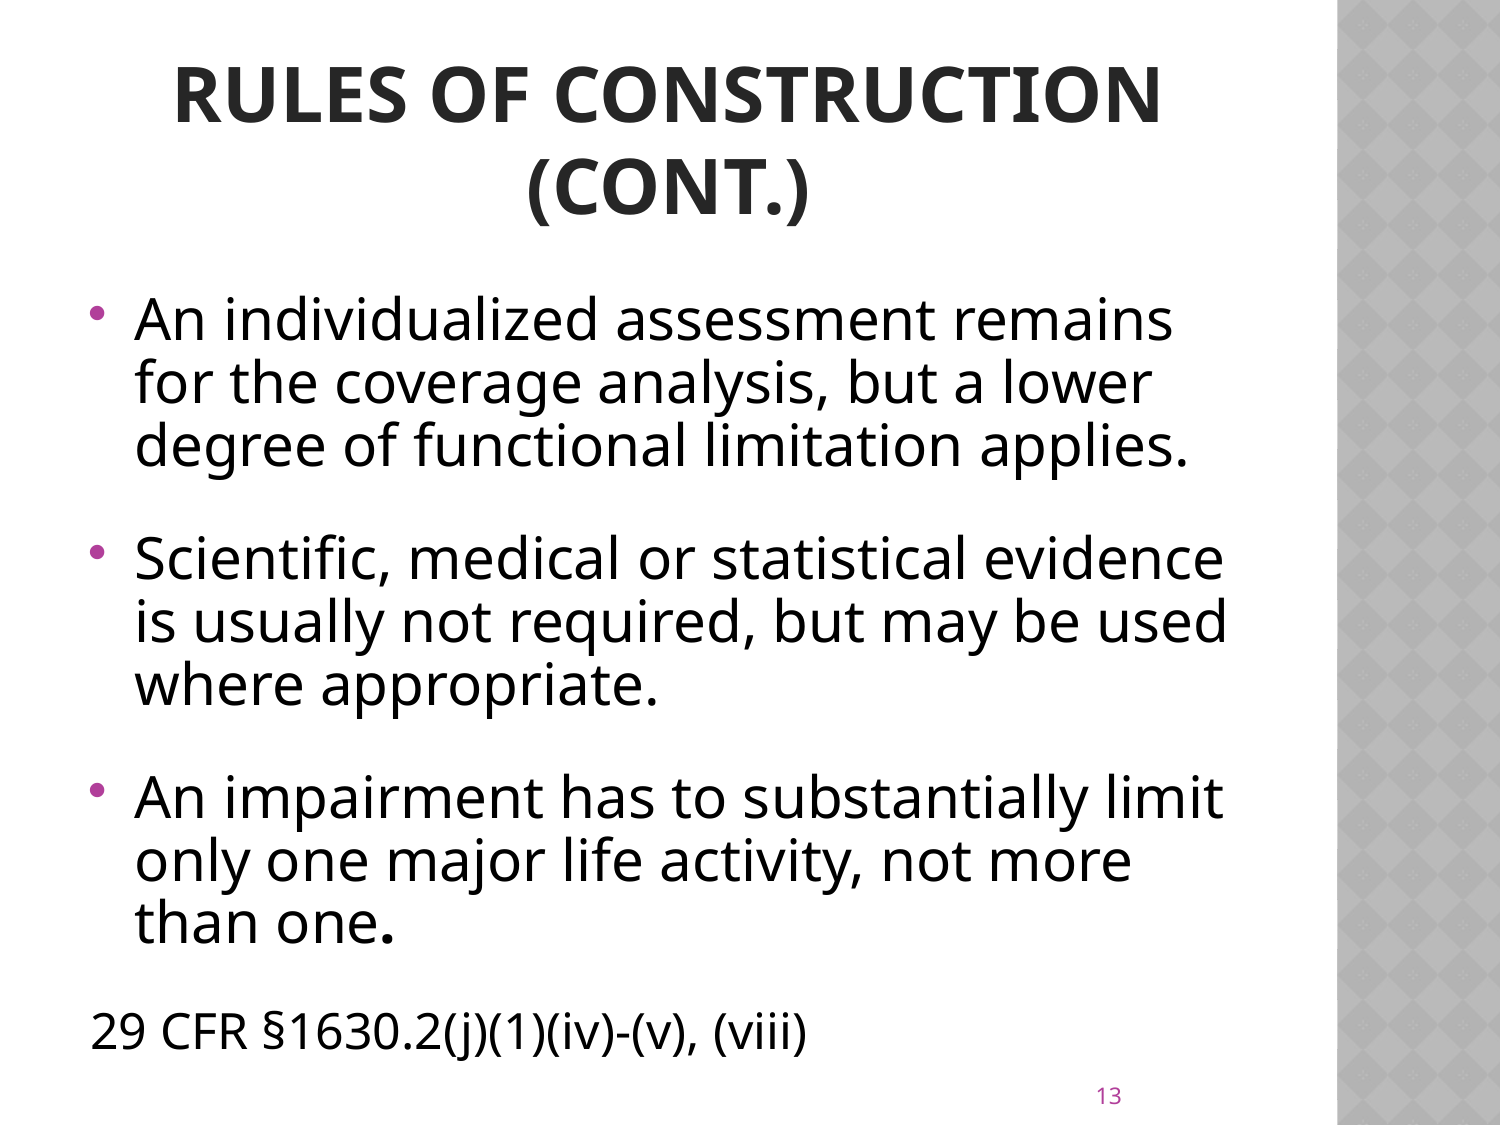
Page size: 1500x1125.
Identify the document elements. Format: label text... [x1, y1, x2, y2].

list An individualized assessment remains for the coverage analysis, but a lower degree of functional limitation applies. Scientific, medical or statistical evidence is usually not required, but may be used where appropriate. An impairment has to substantially limit only one major life activity, not more than one. 29 CFR §1630.2(j)(1)(iv)-(v), (viii) [74, 282, 1263, 1060]
slide_number 13 [1025, 1075, 1123, 1113]
title [74, 43, 1263, 230]
